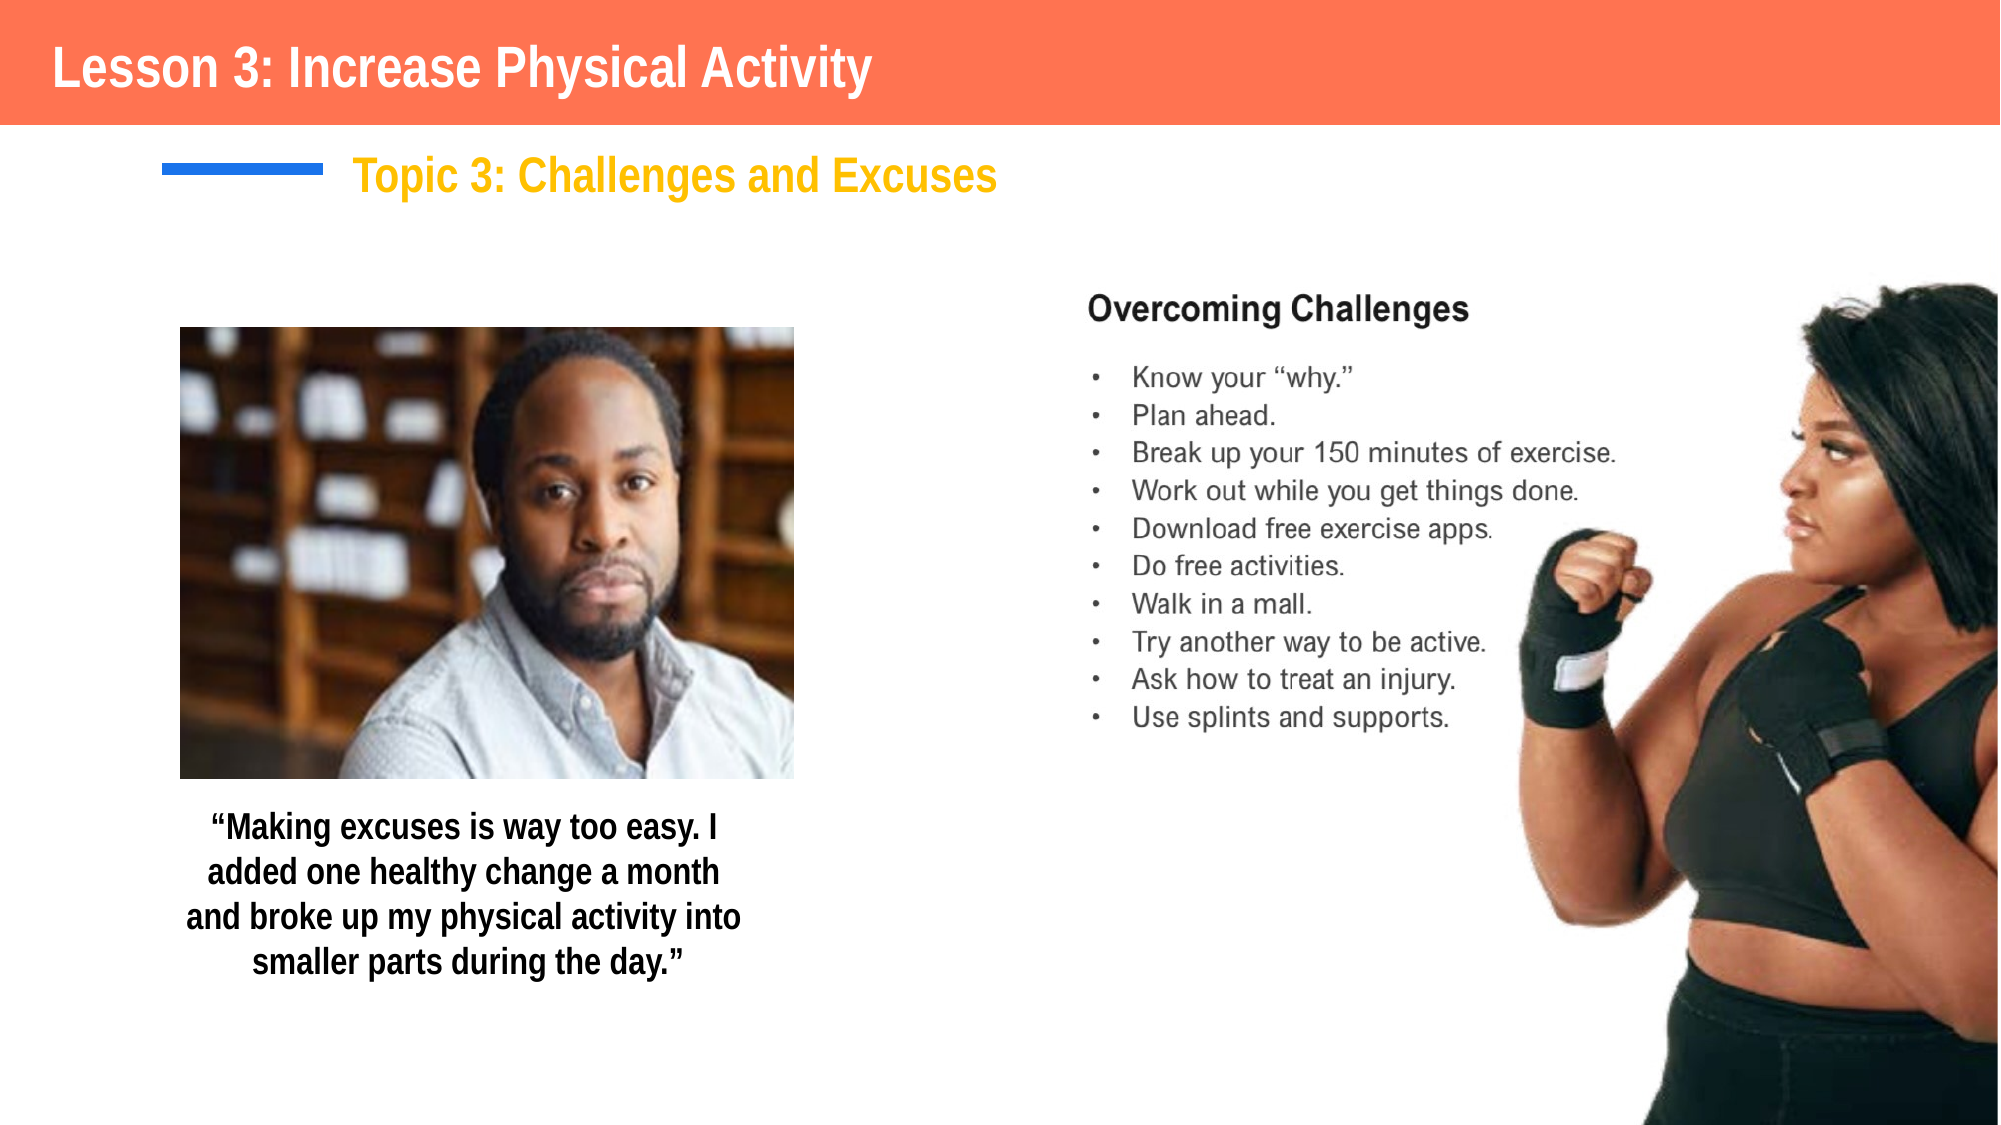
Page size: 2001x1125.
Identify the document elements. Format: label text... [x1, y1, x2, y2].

text_box Lesson 3: Increase Physical Activity [37, 22, 2000, 107]
picture [179, 327, 794, 779]
title Topic 3: Challenges and Excuses [337, 134, 1937, 198]
text_box [0, 0, 2000, 125]
picture [1027, 233, 1998, 1125]
text_box “Making excuses is way too easy. I added one healthy change a month and broke up my physical activity into smaller parts during the day.” [142, 795, 794, 990]
